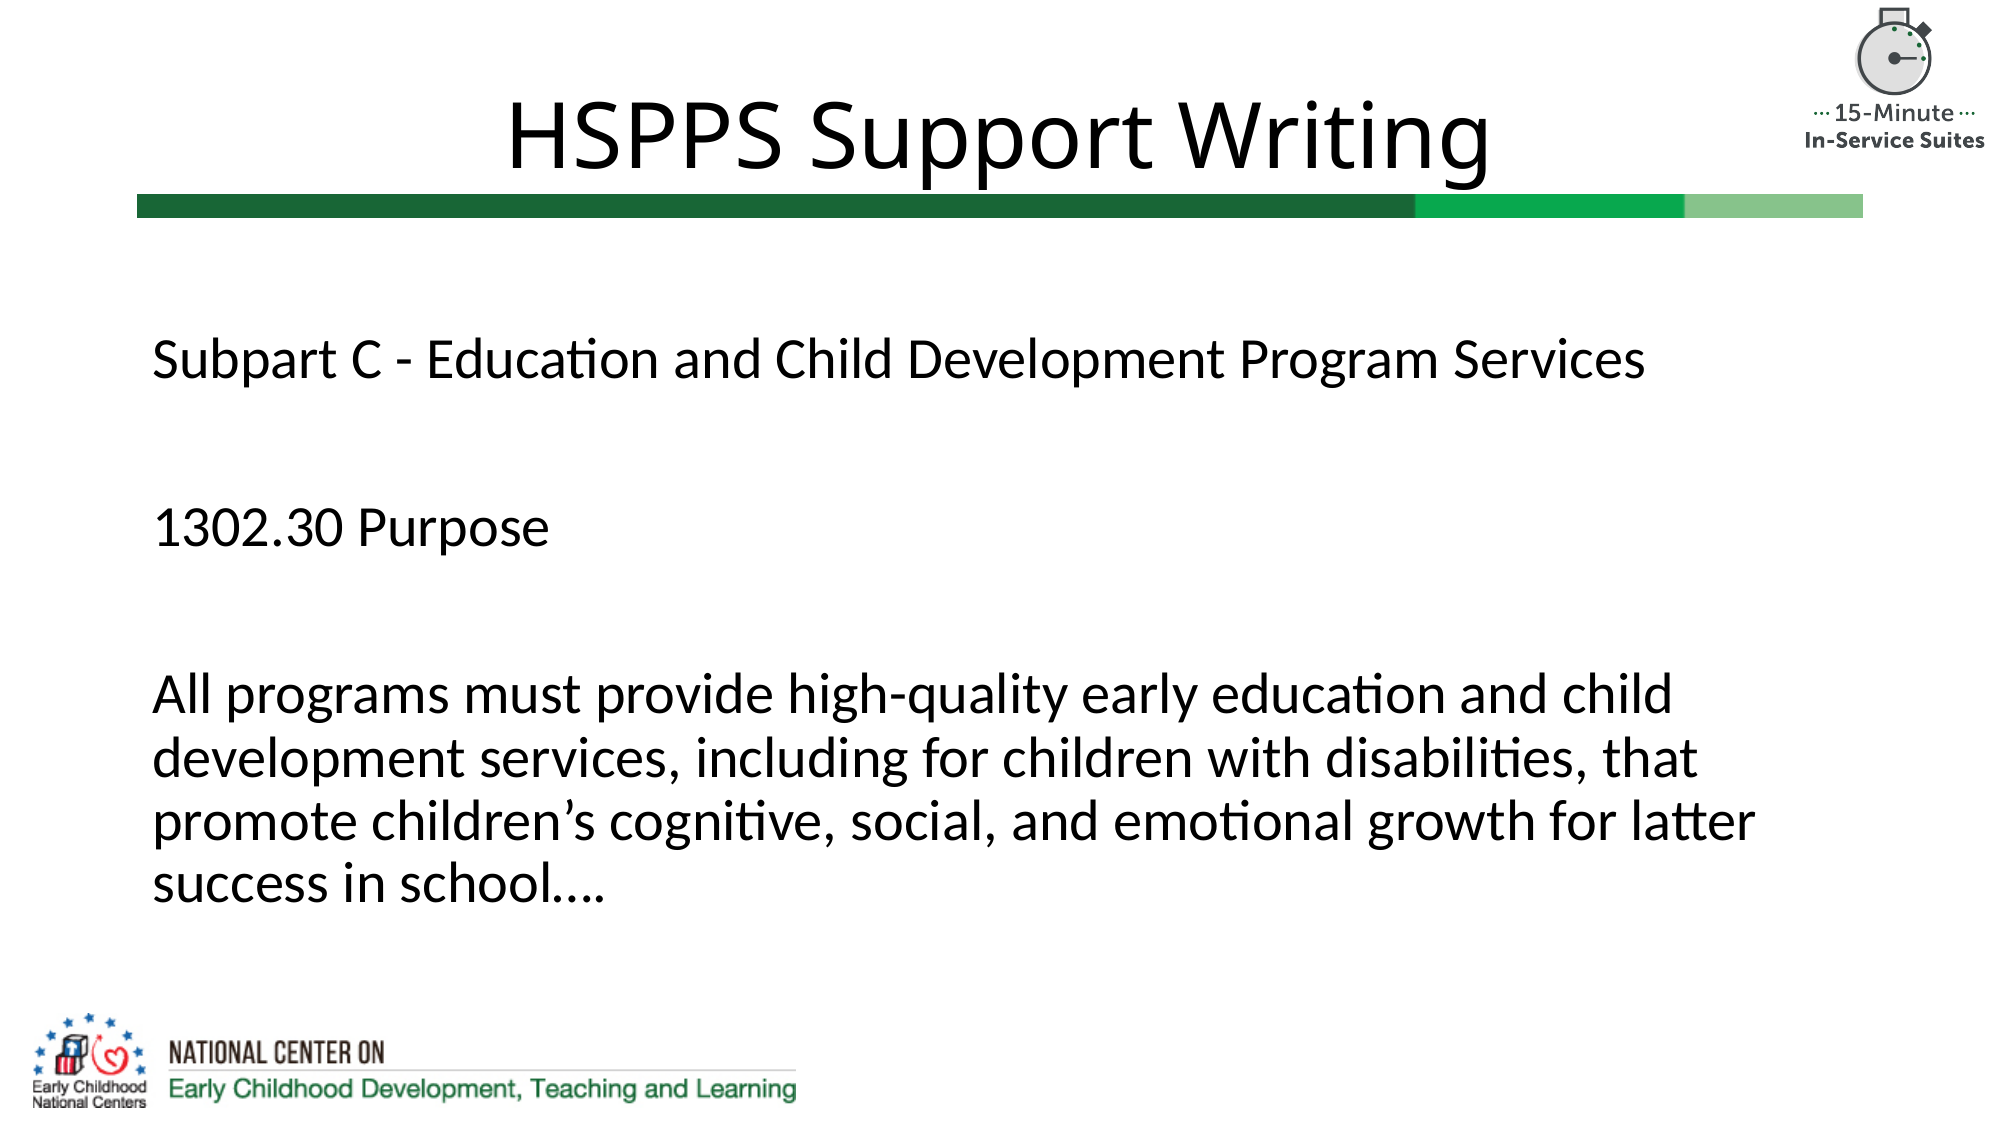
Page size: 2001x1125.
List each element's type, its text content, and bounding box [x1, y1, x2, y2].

title HSPPS Support Writing [137, 59, 1863, 218]
picture [1790, 0, 1999, 161]
picture [33, 1013, 796, 1108]
list Subpart C - Education and Child Development Program Services 1302.30 Purpose All programs must provide high-quality early education and child development services, including for children with disabilities, that promote children’s cognitive, social, and emotional growth for latter success in school…. [137, 321, 1863, 1035]
